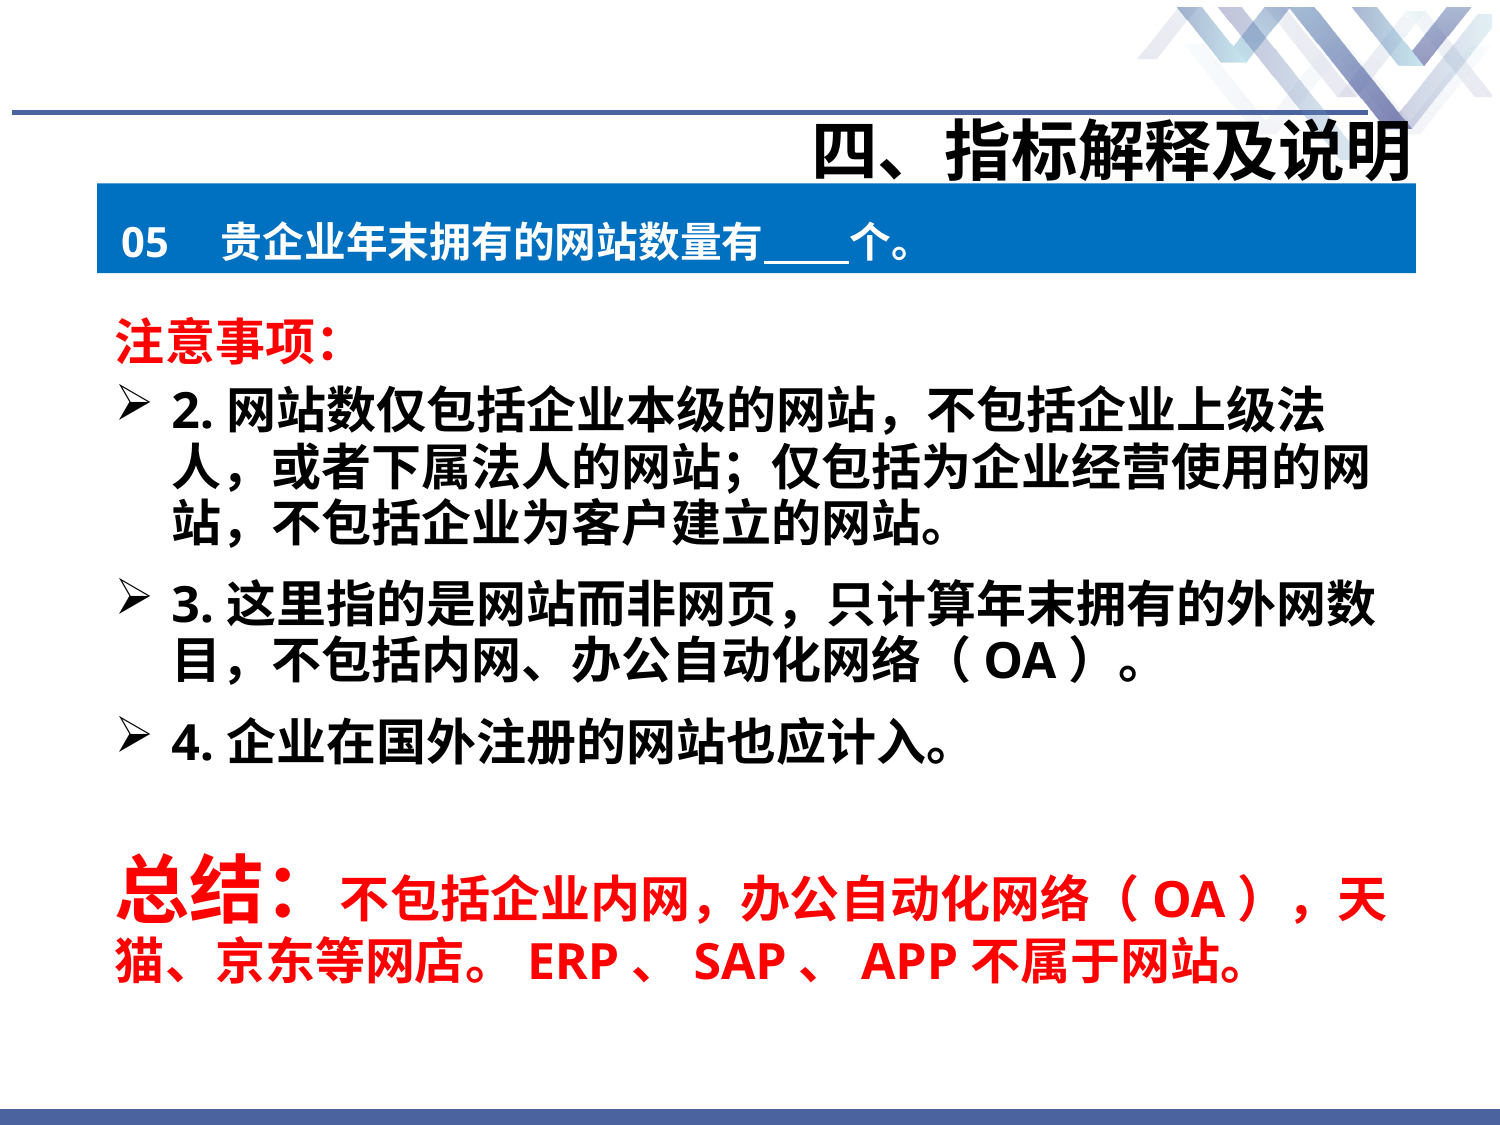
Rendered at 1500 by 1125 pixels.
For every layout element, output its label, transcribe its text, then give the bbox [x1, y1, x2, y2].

title 四、指标解释及说明 [76, 101, 1427, 181]
text_box 05 贵企业年末拥有的网站数量有 个。 [97, 183, 1416, 274]
text_box [112, 834, 1415, 1014]
list 注意事项： 2.网站数仅包括企业本级的网站，不包括企业上级法人，或者下属法人的网站；仅包括为企业经营使用的网站，不包括企业为客户建立的网站。 3.这里指的是网站而非网页，只计算年末拥有的外网数目，不包括内网、办公自动化网络（OA）。 4.企业在国外注册的网站也应计入。 总结：不包括企业内网，办公自动化网络（OA），天猫、京东等网店。ERP、SAP、APP不属于网站。 [100, 302, 1416, 1097]
picture [1056, 7, 1492, 160]
